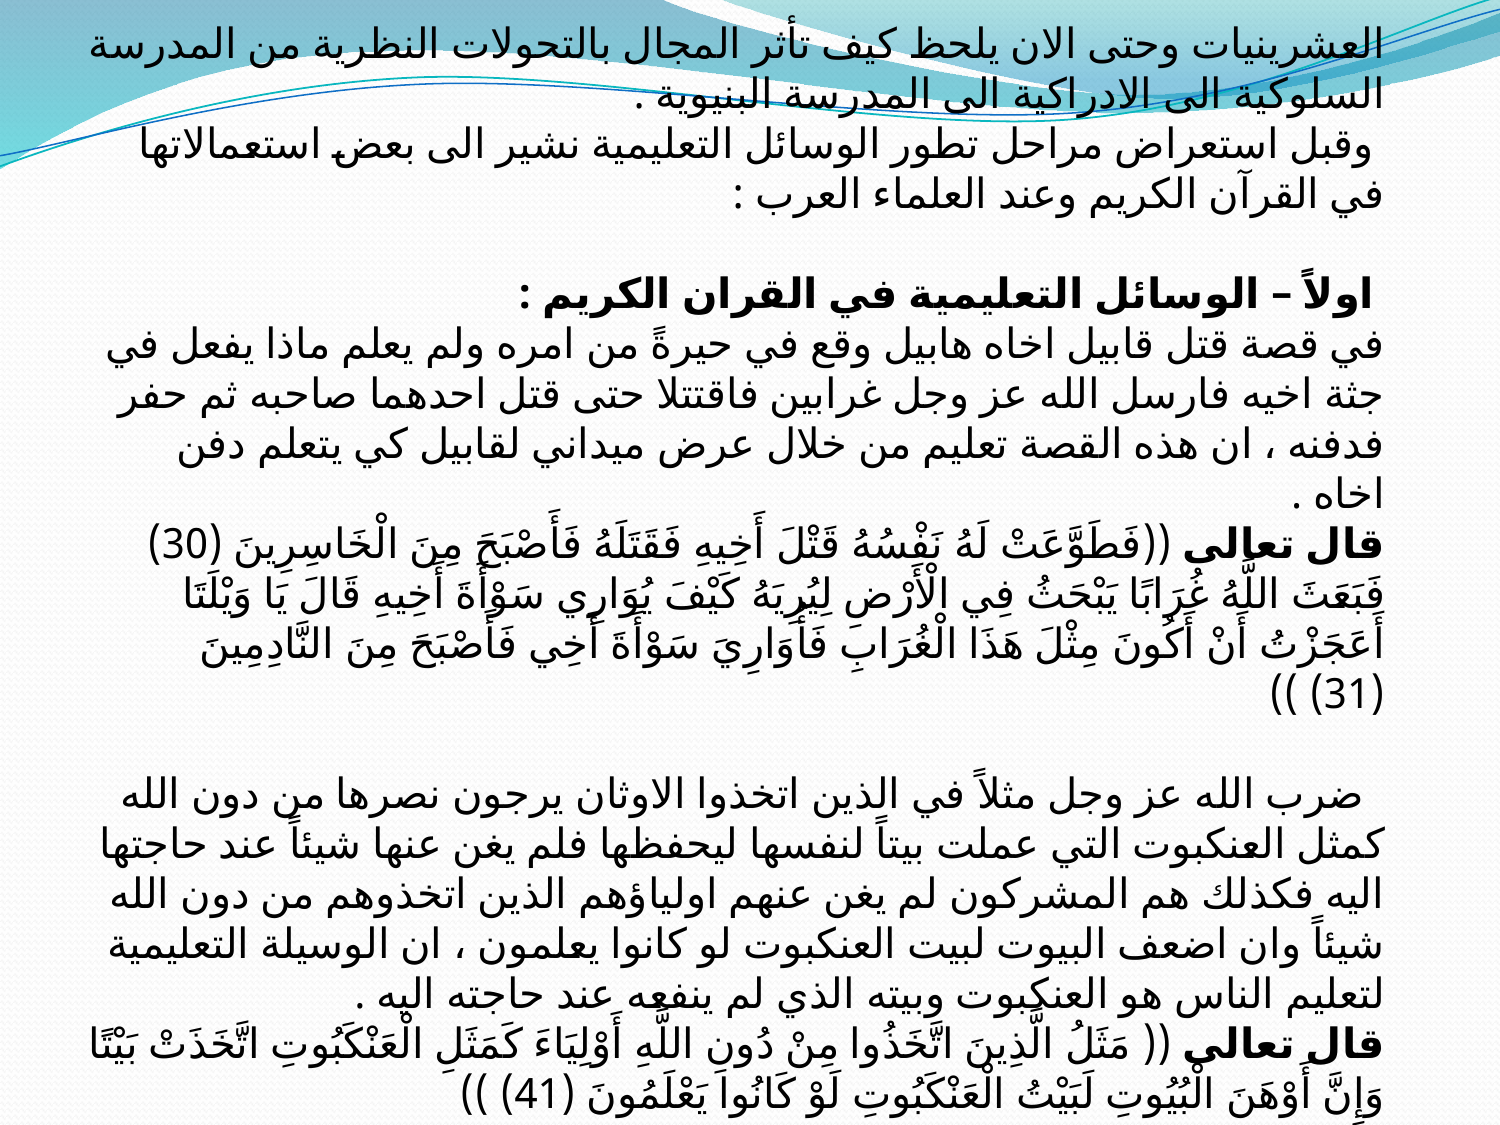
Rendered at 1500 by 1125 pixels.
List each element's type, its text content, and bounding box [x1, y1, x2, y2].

text_box العشرينيات وحتى الان يلحظ كيف تأثر المجال بالتحولات النظرية من المدرسة السلوكية الى الادراكية الى المدرسة البنيوية . وقبل استعراض مراحل تطور الوسائل التعليمية نشير الى بعض استعمالاتها في القرآن الكريم وعند العلماء العرب : اولاً – الوسائل التعليمية في القران الكريم : في قصة قتل قابيل اخاه هابيل وقع في حيرةً من امره ولم يعلم ماذا يفعل في جثة اخيه فارسل الله عز وجل غرابين فاقتتلا حتى قتل احدهما صاحبه ثم حفر فدفنه ، ان هذه القصة تعليم من خلال عرض ميداني لقابيل كي يتعلم دفن اخاه . قال تعالى ((فَطَوَّعَتْ لَهُ نَفْسُهُ قَتْلَ أَخِيهِ فَقَتَلَهُ فَأَصْبَحَ مِنَ الْخَاسِرِينَ (30) فَبَعَثَ اللَّهُ غُرَابًا يَبْحَثُ فِي الْأَرْضِ لِيُرِيَهُ كَيْفَ يُوَارِي سَوْأَةَ أَخِيهِ قَالَ يَا وَيْلَتَا أَعَجَزْتُ أَنْ أَكُونَ مِثْلَ هَذَا الْغُرَابِ فَأُوَارِيَ سَوْأَةَ أَخِي فَأَصْبَحَ مِنَ النَّادِمِينَ (31) )) ضرب الله عز وجل مثلاً في الذين اتخذوا الاوثان يرجون نصرها من دون الله كمثل العنكبوت التي عملت بيتاً لنفسها ليحفظها فلم يغن عنها شيئاً عند حاجتها اليه فكذلك هم المشركون لم يغن عنهم اولياؤهم الذين اتخذوهم من دون الله شيئاً وان اضعف البيوت لبيت العنكبوت لو كانوا يعلمون ، ان الوسيلة التعليمية لتعليم الناس هو العنكبوت وبيته الذي لم ينفعه عند حاجته اليه . قال تعالى (( مَثَلُ الَّذِينَ اتَّخَذُوا مِنْ دُونِ اللَّهِ أَوْلِيَاءَ كَمَثَلِ الْعَنْكَبُوتِ اتَّخَذَتْ بَيْتًا وَإِنَّ أَوْهَنَ الْبُيُوتِ لَبَيْتُ الْعَنْكَبُوتِ لَوْ كَانُوا يَعْلَمُونَ (41) )) [64, 9, 1400, 1125]
